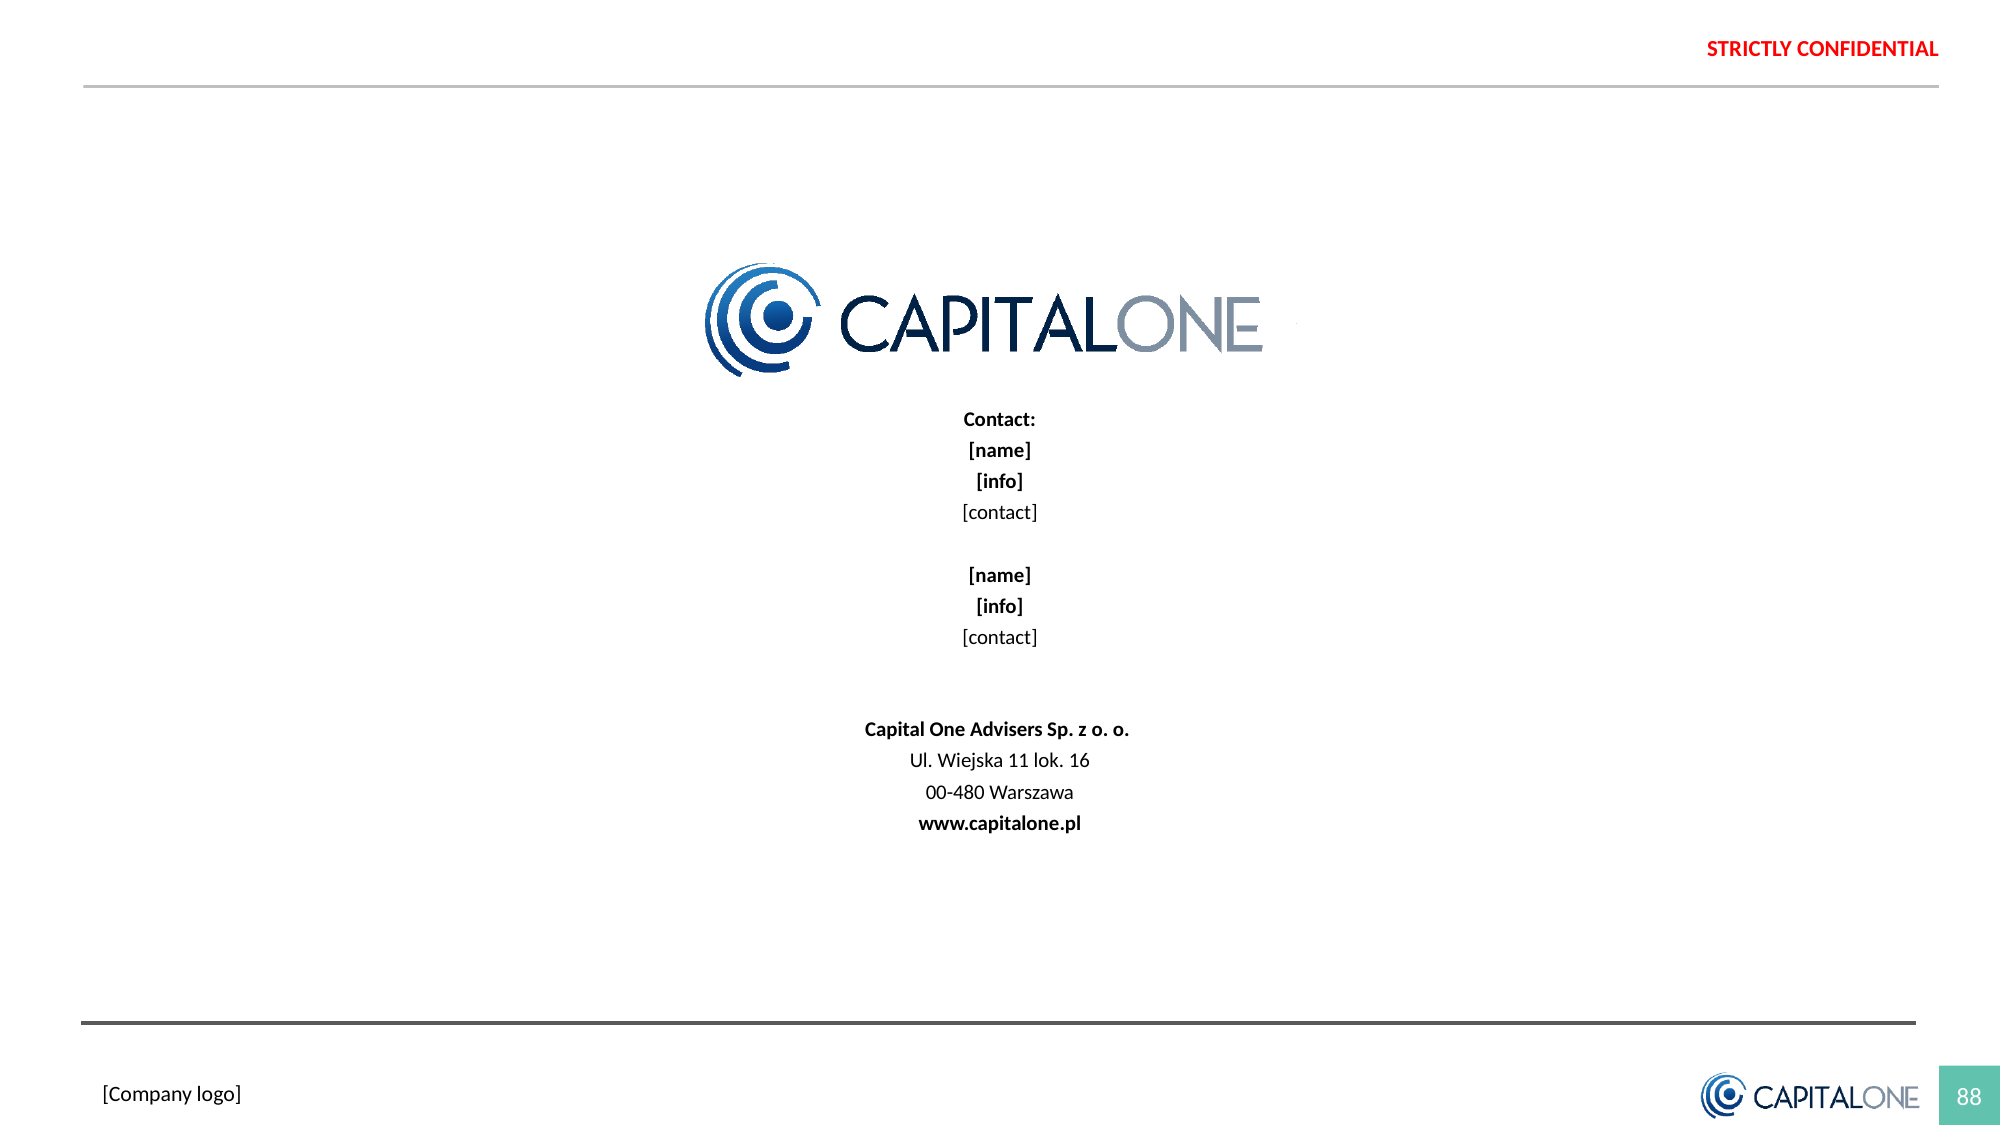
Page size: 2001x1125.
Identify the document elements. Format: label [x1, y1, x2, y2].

text_box [81, 1021, 1916, 1025]
picture [1700, 1066, 1933, 1125]
picture [703, 246, 1297, 394]
text_box [520, 715, 1479, 835]
text_box [710, 405, 1290, 712]
